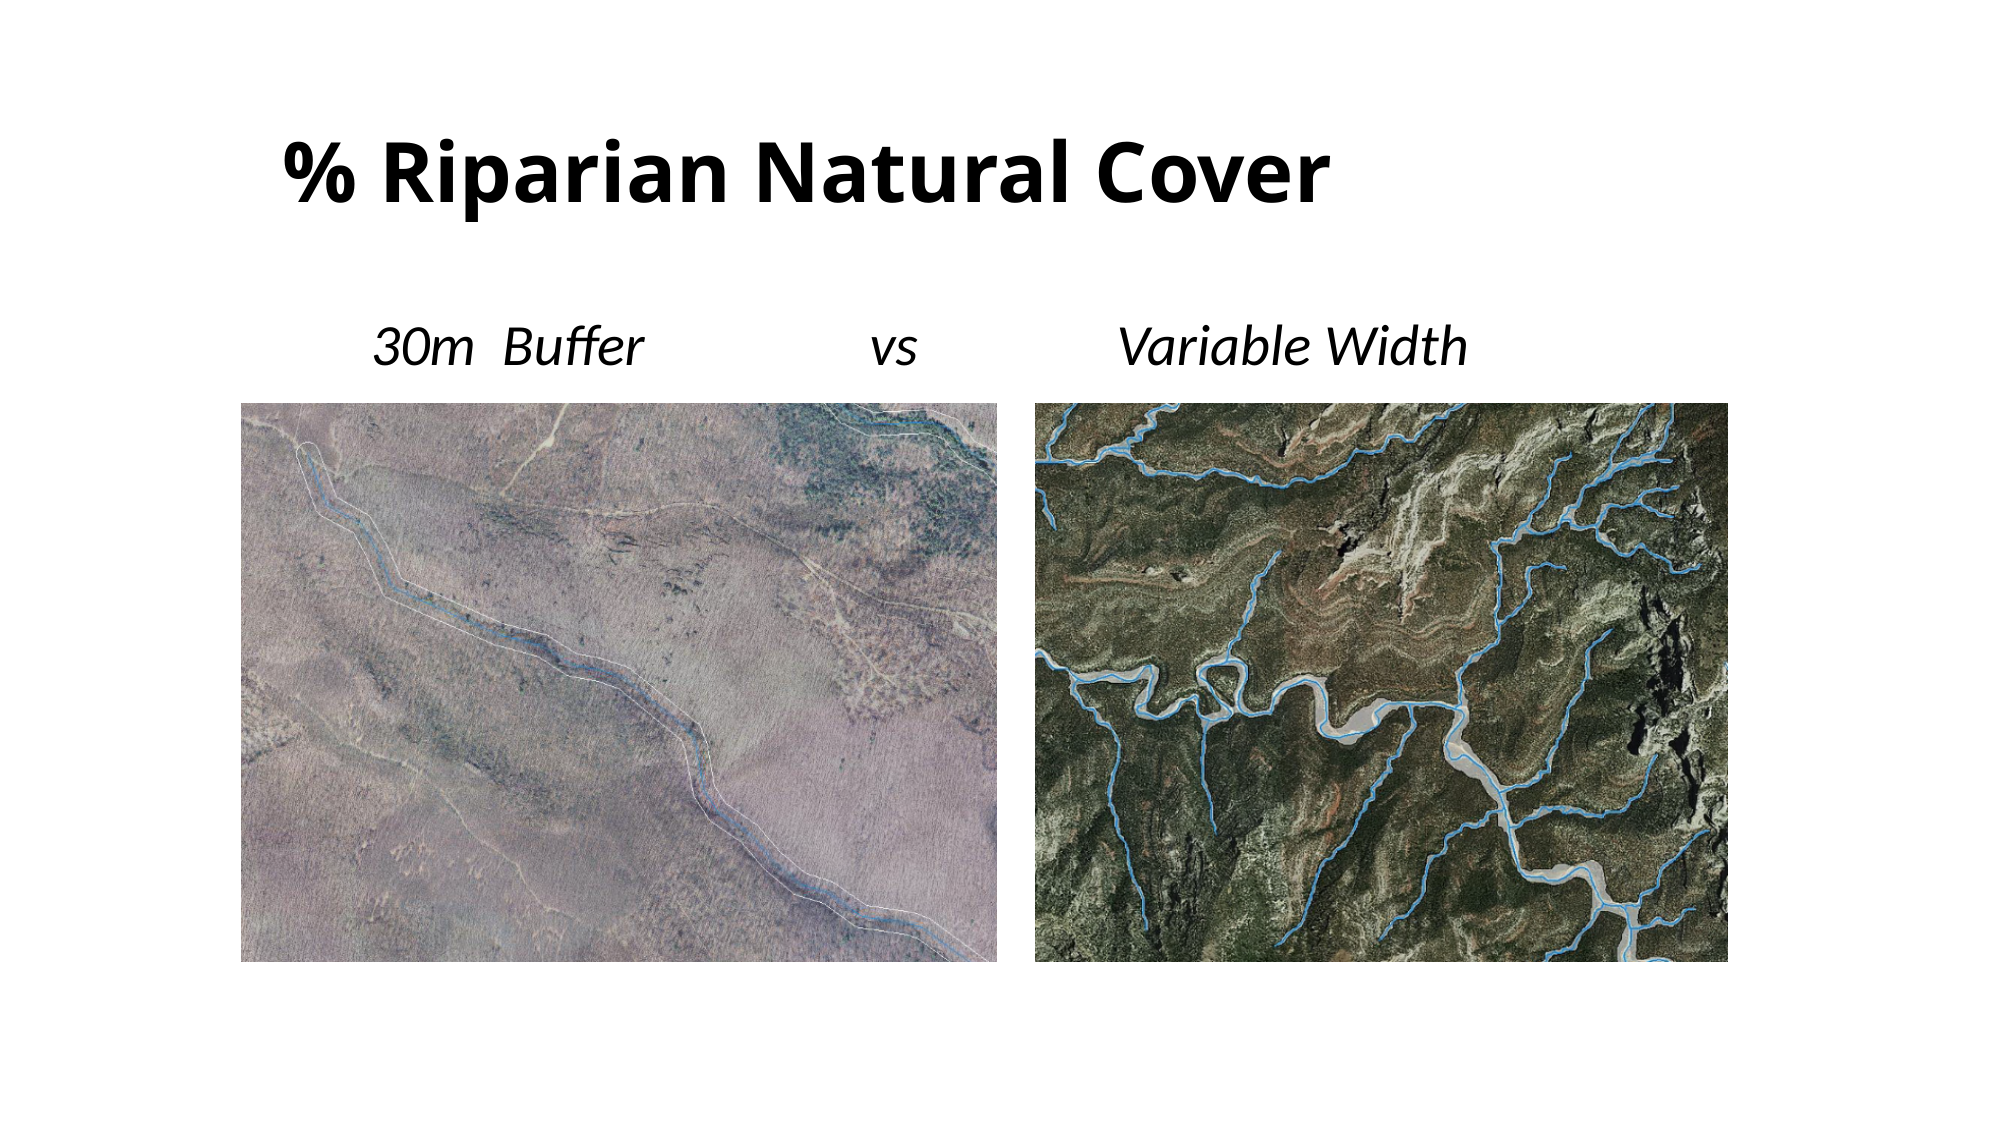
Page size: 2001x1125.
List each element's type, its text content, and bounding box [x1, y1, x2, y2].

list 30m Buffer vs Variable Width [267, 307, 1517, 421]
picture [241, 403, 997, 962]
picture [1035, 403, 1728, 962]
title % Riparian Natural Cover [267, 133, 1543, 218]
